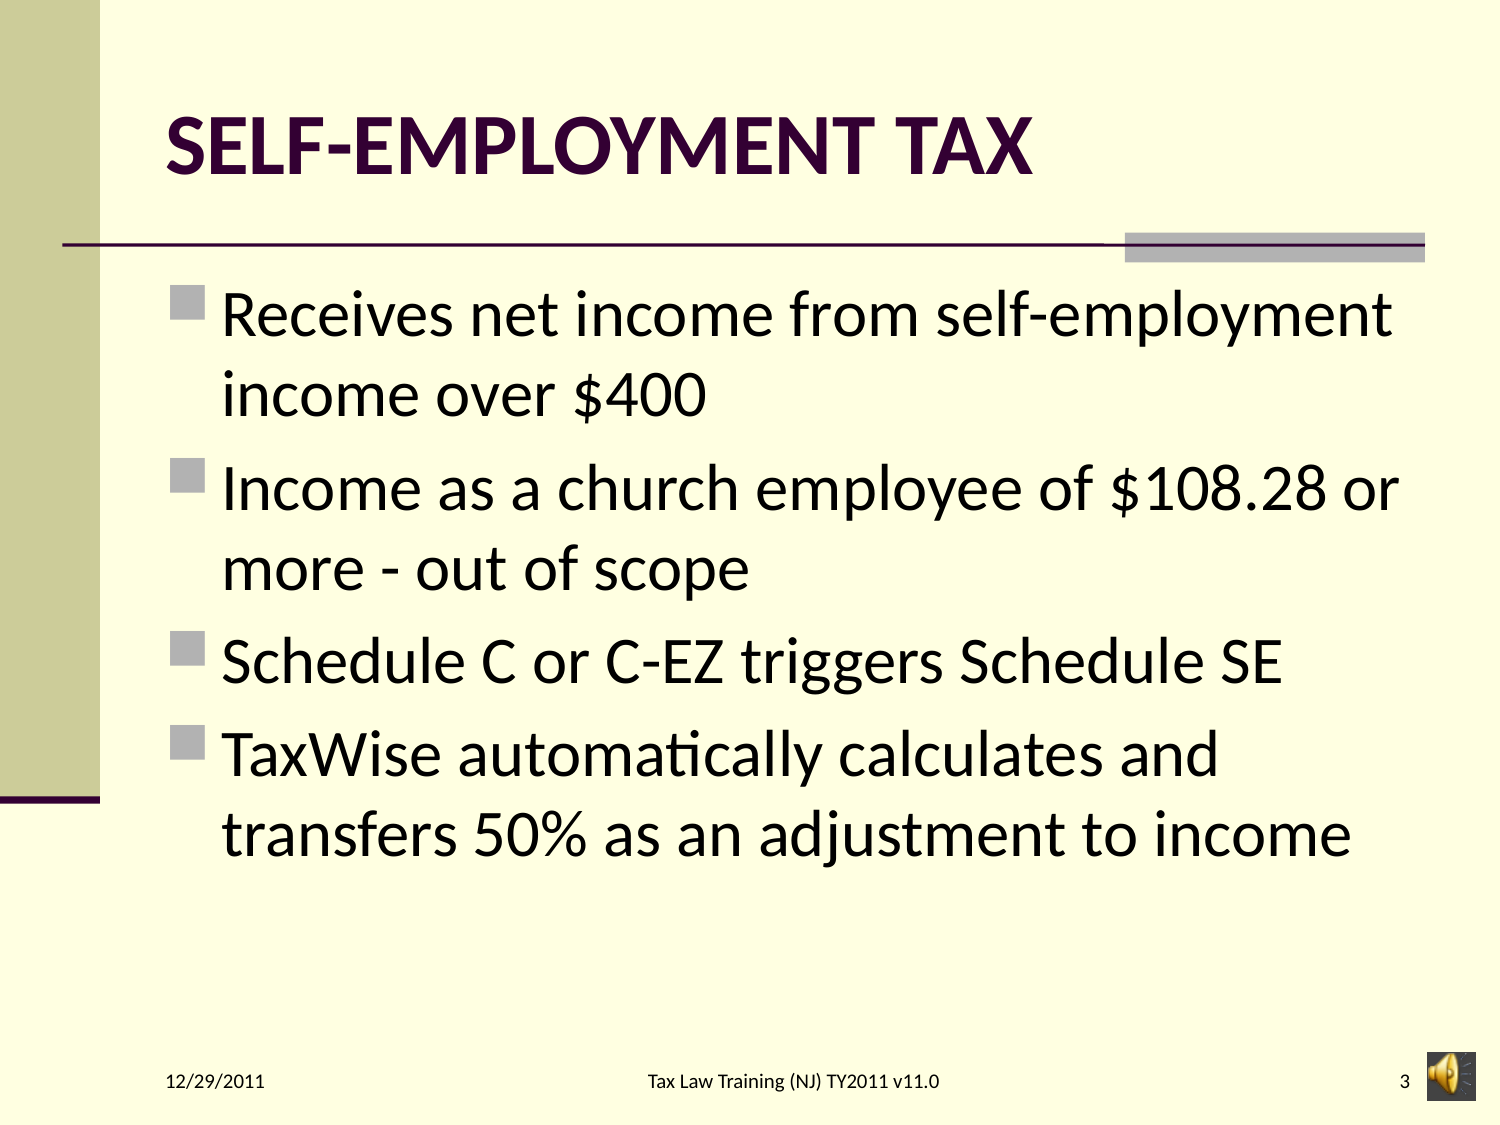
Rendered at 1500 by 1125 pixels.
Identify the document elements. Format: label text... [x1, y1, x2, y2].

title SELF-EMPLOYMENT TAX [150, 45, 1425, 234]
picture [1426, 1051, 1477, 1102]
slide_number 3 [1112, 1049, 1426, 1101]
footer Tax Law Training (NJ) TY2011 v11.0 [549, 1049, 1038, 1101]
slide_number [149, 1050, 476, 1101]
list Receives net income from self-employment income over $400 Income as a church employee of $108.28 or more - out of scope Schedule C or C-EZ triggers Schedule SE TaxWise automatically calculates and transfers 50% as an adjustment to income [150, 262, 1425, 1038]
